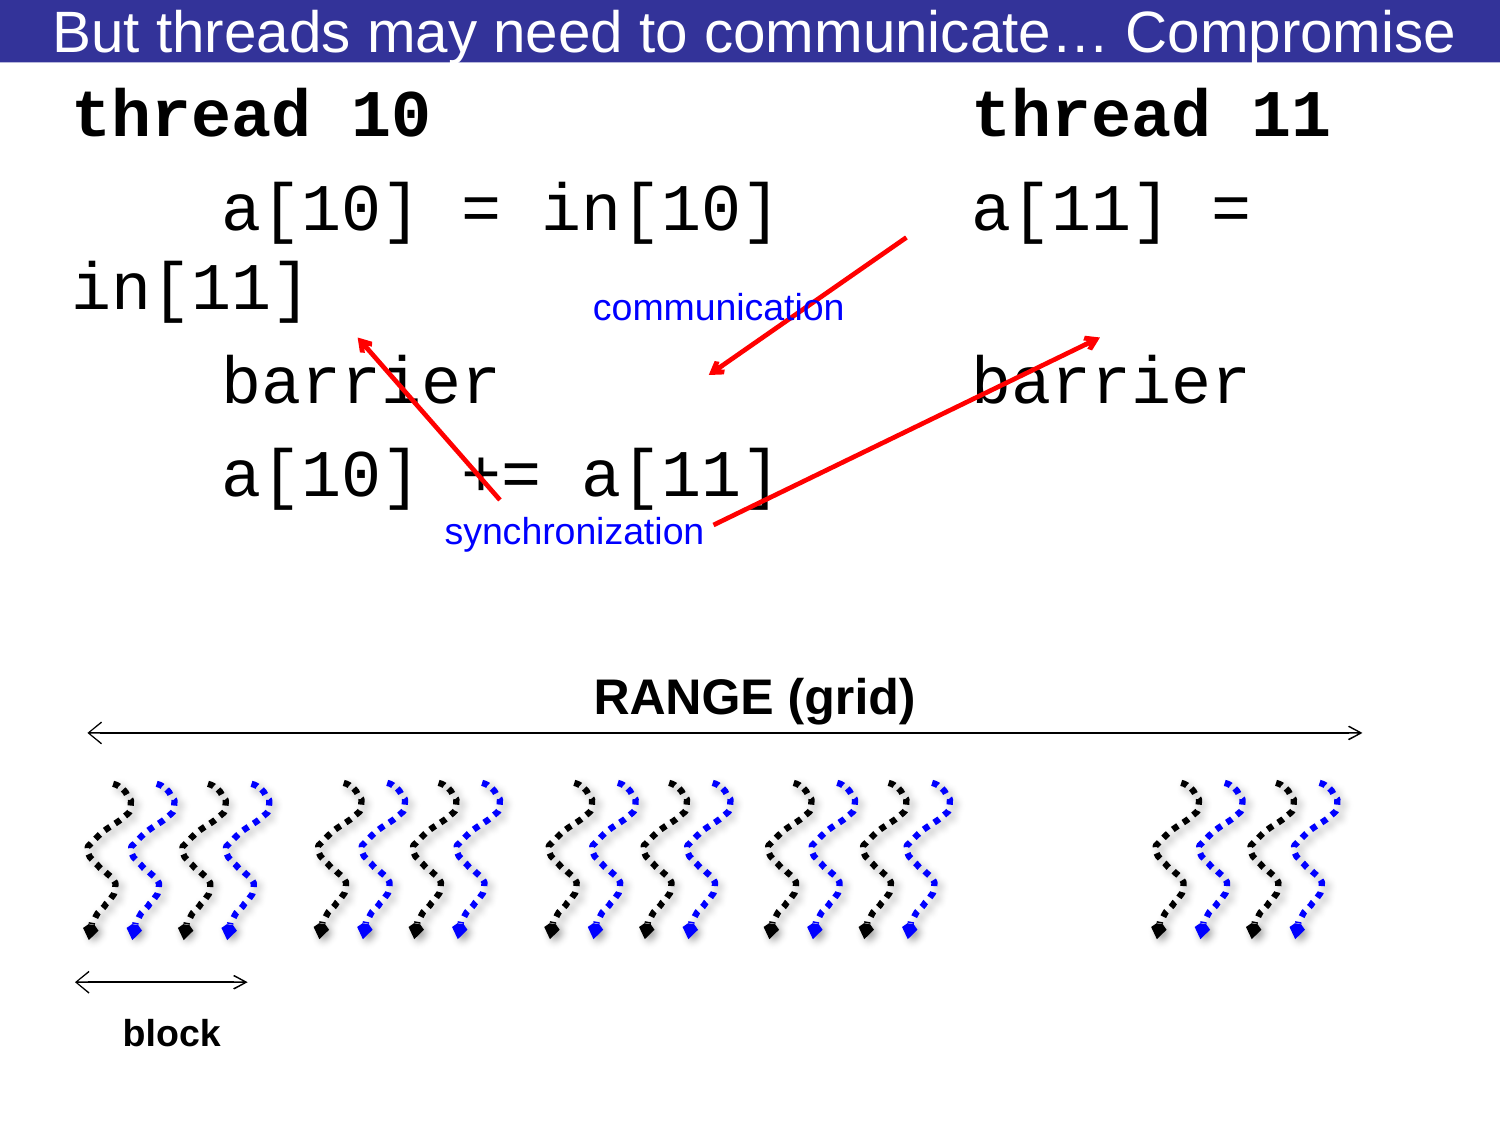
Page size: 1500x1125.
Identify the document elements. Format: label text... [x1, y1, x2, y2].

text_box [1155, 782, 1338, 940]
text_box communication [578, 275, 703, 336]
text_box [317, 782, 501, 940]
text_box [548, 782, 731, 940]
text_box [357, 337, 501, 501]
text_box synchronization [429, 499, 720, 560]
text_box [713, 337, 1101, 526]
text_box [708, 237, 907, 341]
title But threads may need to communicate… Compromise [37, 7, 1488, 51]
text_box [767, 782, 951, 940]
text_box thread 10 thread 11 a[10] = in[10] a[11] = in[11] barrier barrier a[10] += a[11] [0, 62, 1500, 1125]
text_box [87, 783, 270, 941]
